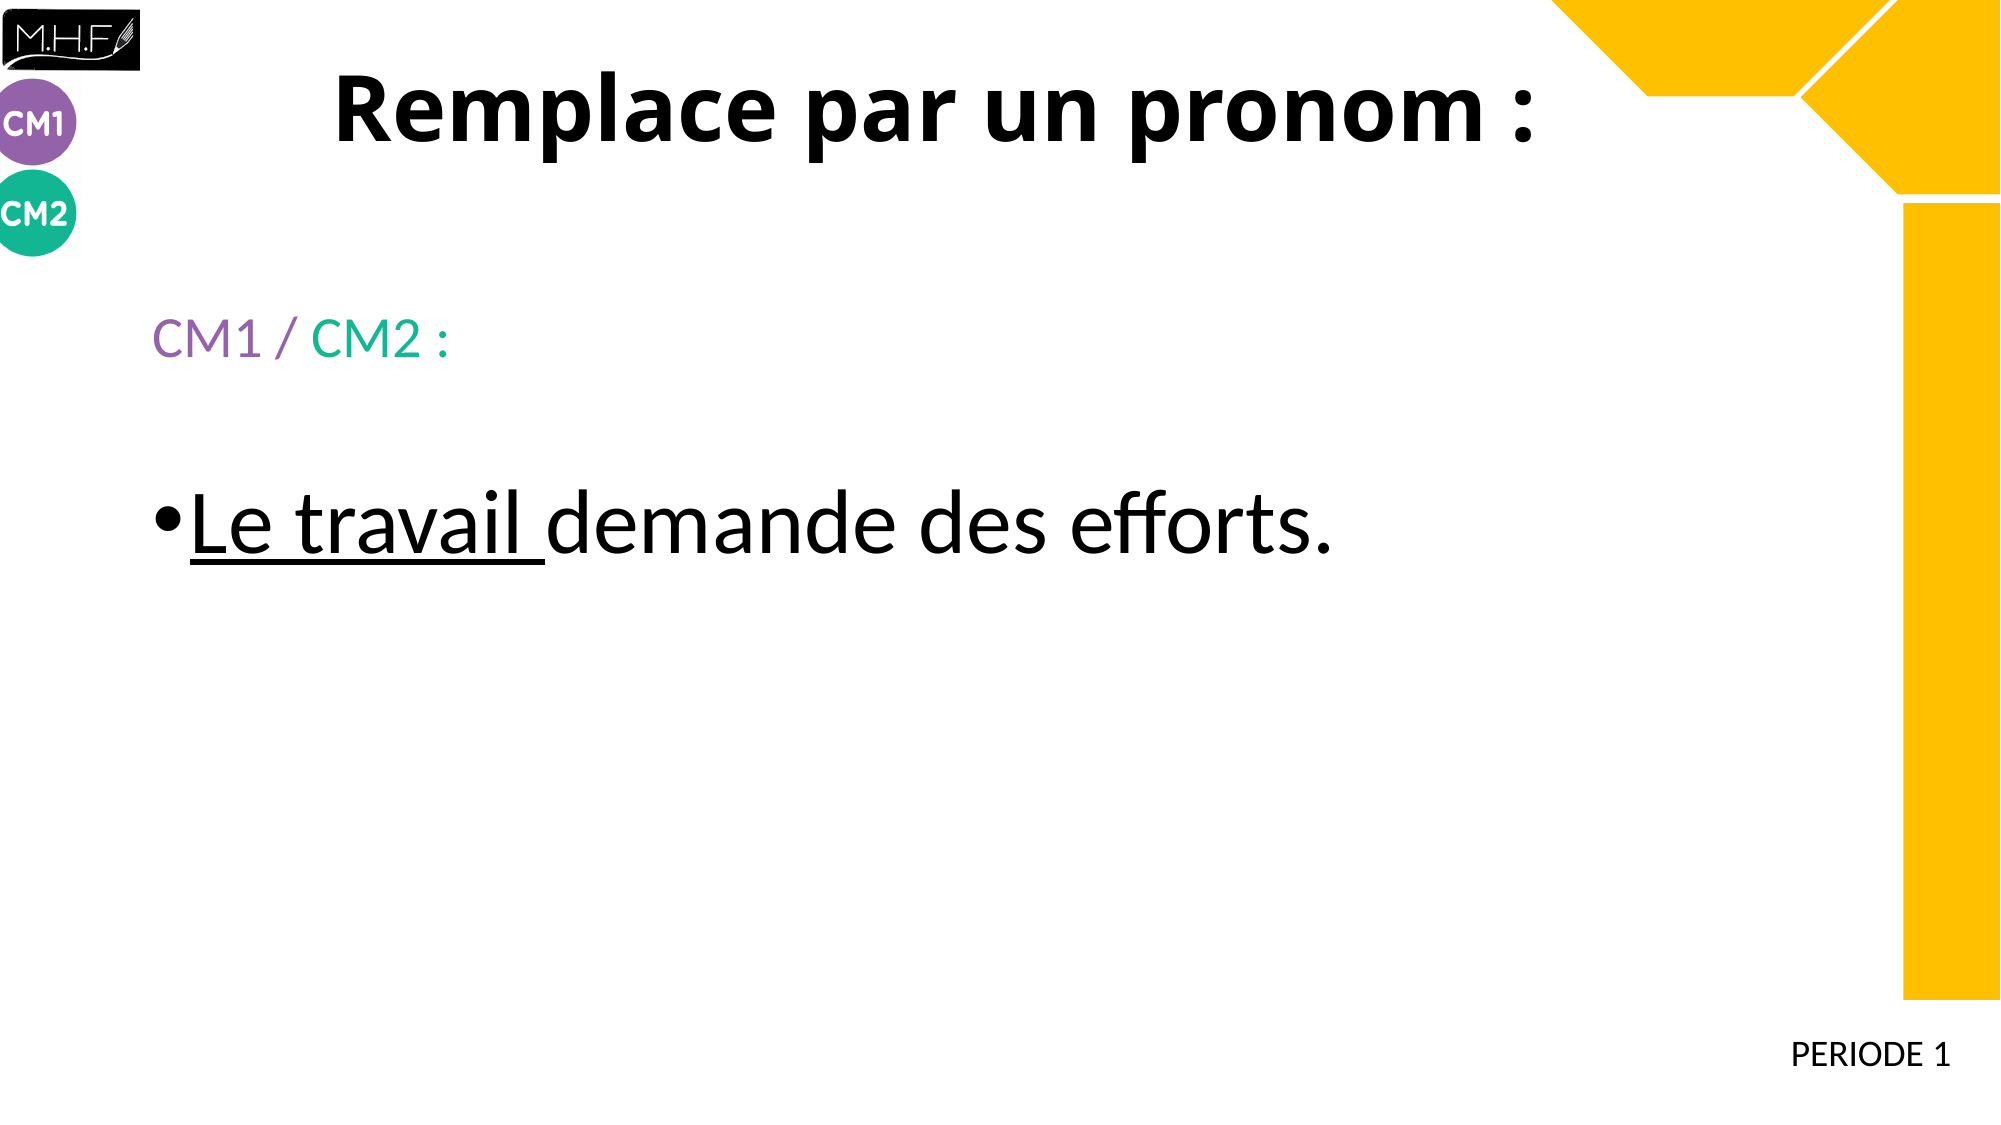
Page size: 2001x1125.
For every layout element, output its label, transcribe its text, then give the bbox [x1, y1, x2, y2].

title Remplace par un pronom : [316, 3, 1863, 221]
text_box [1549, 0, 1892, 98]
list CM1 / CM2 : Le travail demande des efforts. [137, 299, 1863, 1014]
picture [0, 7, 140, 259]
text_box [1902, 202, 2000, 1001]
text_box [1799, 0, 2000, 196]
text_box PERIODE 1 [1362, 1021, 1967, 1082]
